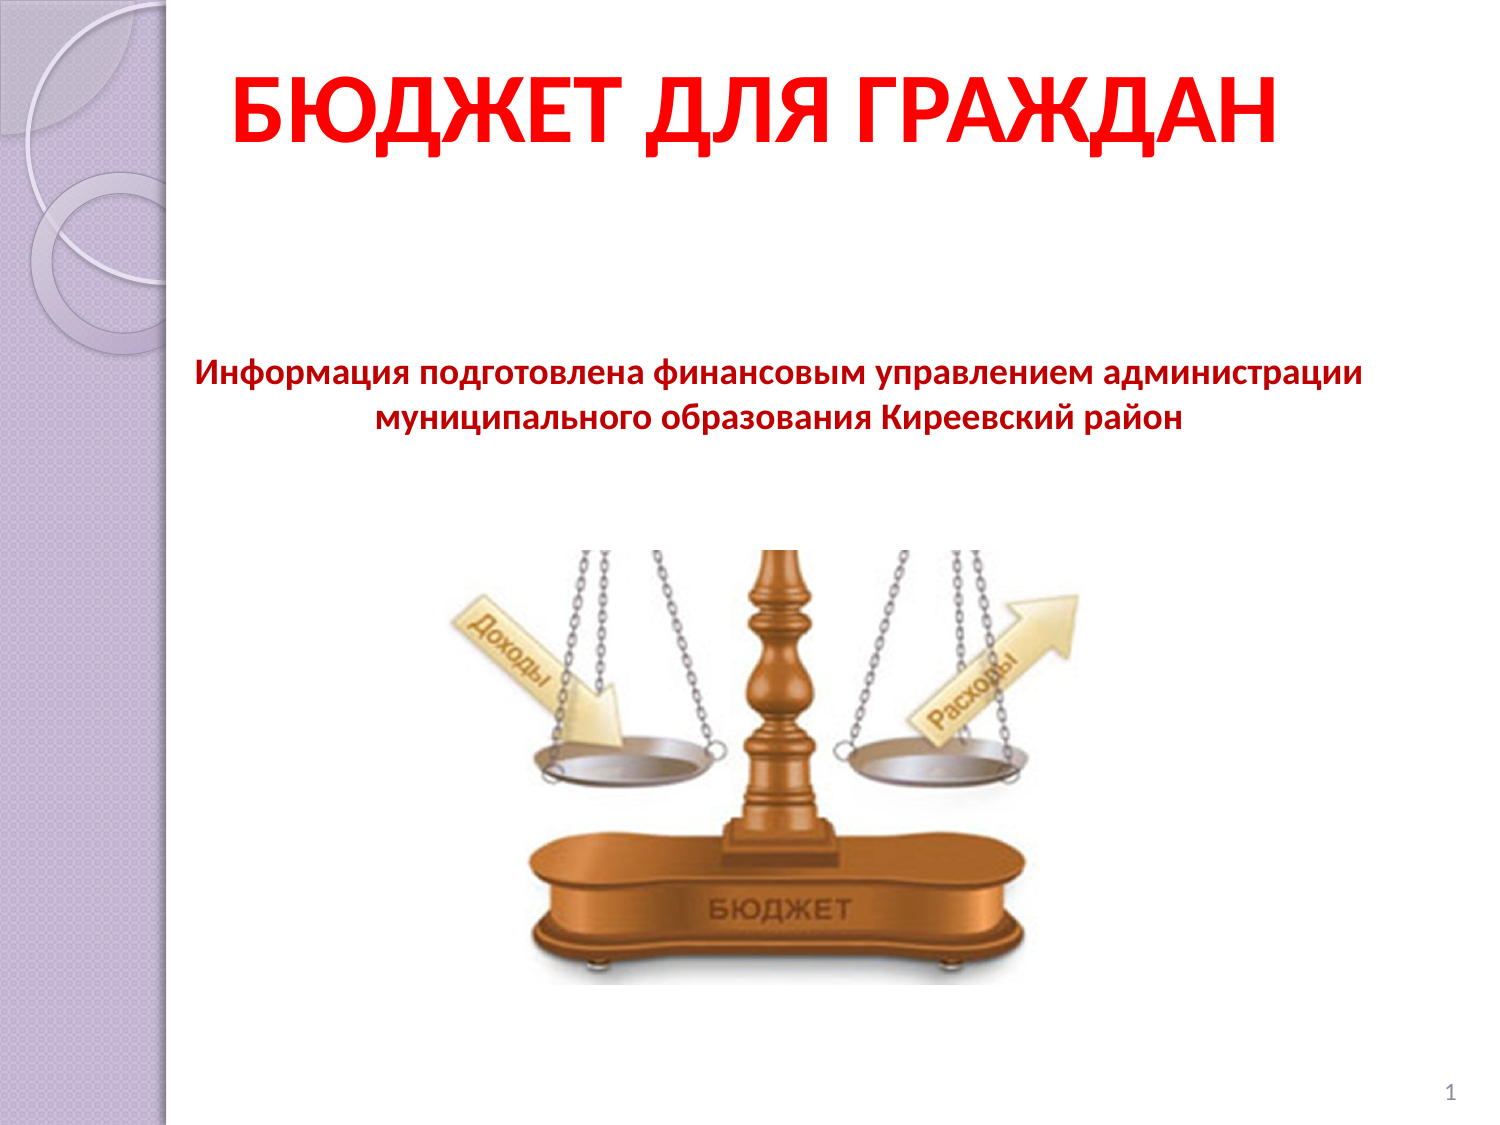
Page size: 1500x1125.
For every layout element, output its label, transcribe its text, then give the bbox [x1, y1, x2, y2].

text_box БЮДЖЕТ ДЛЯ ГРАЖДАН [35, 35, 1477, 170]
text_box Информация подготовлена финансовым управлением администрации муниципального образования Киреевский район [175, 339, 1383, 445]
slide_number 1 [1413, 1034, 1488, 1113]
picture [445, 550, 1084, 985]
